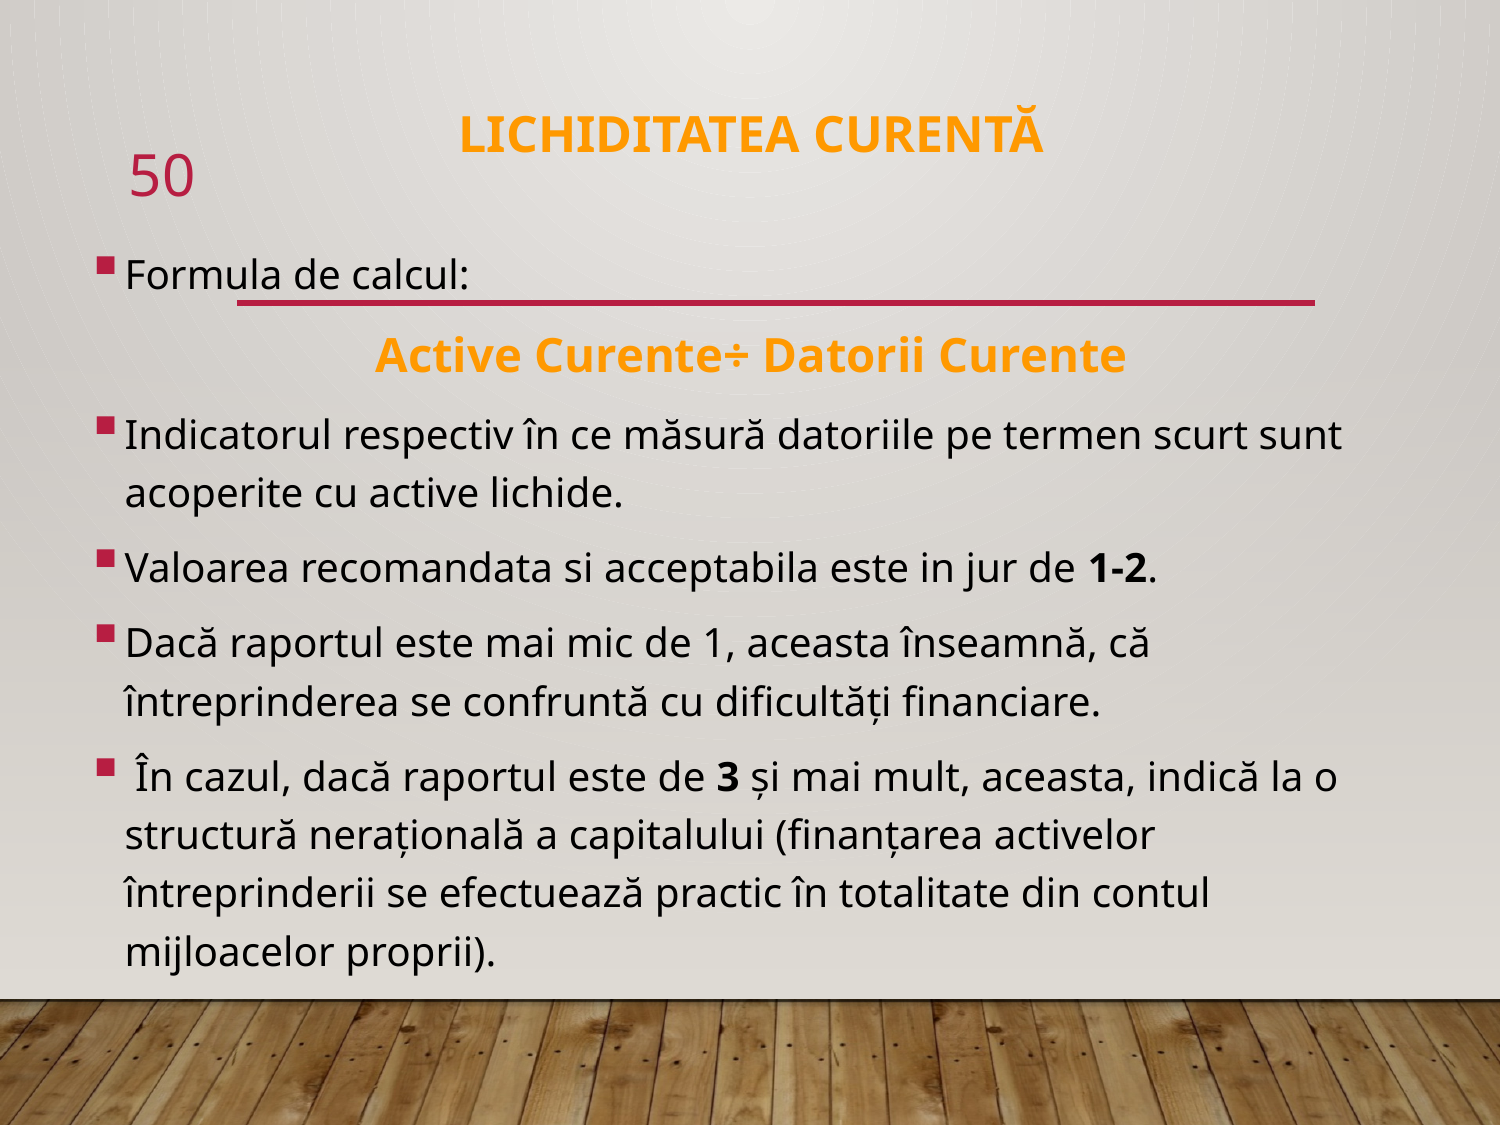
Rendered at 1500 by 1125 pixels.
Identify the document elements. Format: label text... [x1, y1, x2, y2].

list Formula de calcul: Active Curente÷ Datorii Curente Indicatorul respectiv în ce măsură datoriile pe termen scurt sunt acoperite cu active lichide. Valoarea recomandata si acceptabila este in jur de 1-2. Dacă raportul este mai mic de 1, aceasta înseamnă, că întreprinderea se confruntă cu dificultăți financiare. În cazul, dacă raportul este de 3 și mai mult, aceasta, indică la o structură nerațională a capitalului (finanțarea activelor întreprinderii se efectuează practic în totalitate din contul mijloacelor proprii). [76, 231, 1427, 987]
picture [0, 999, 1500, 1125]
slide_number 50 [80, 131, 211, 214]
title LICHIDITATEA CURENTĂ [76, 101, 1427, 197]
